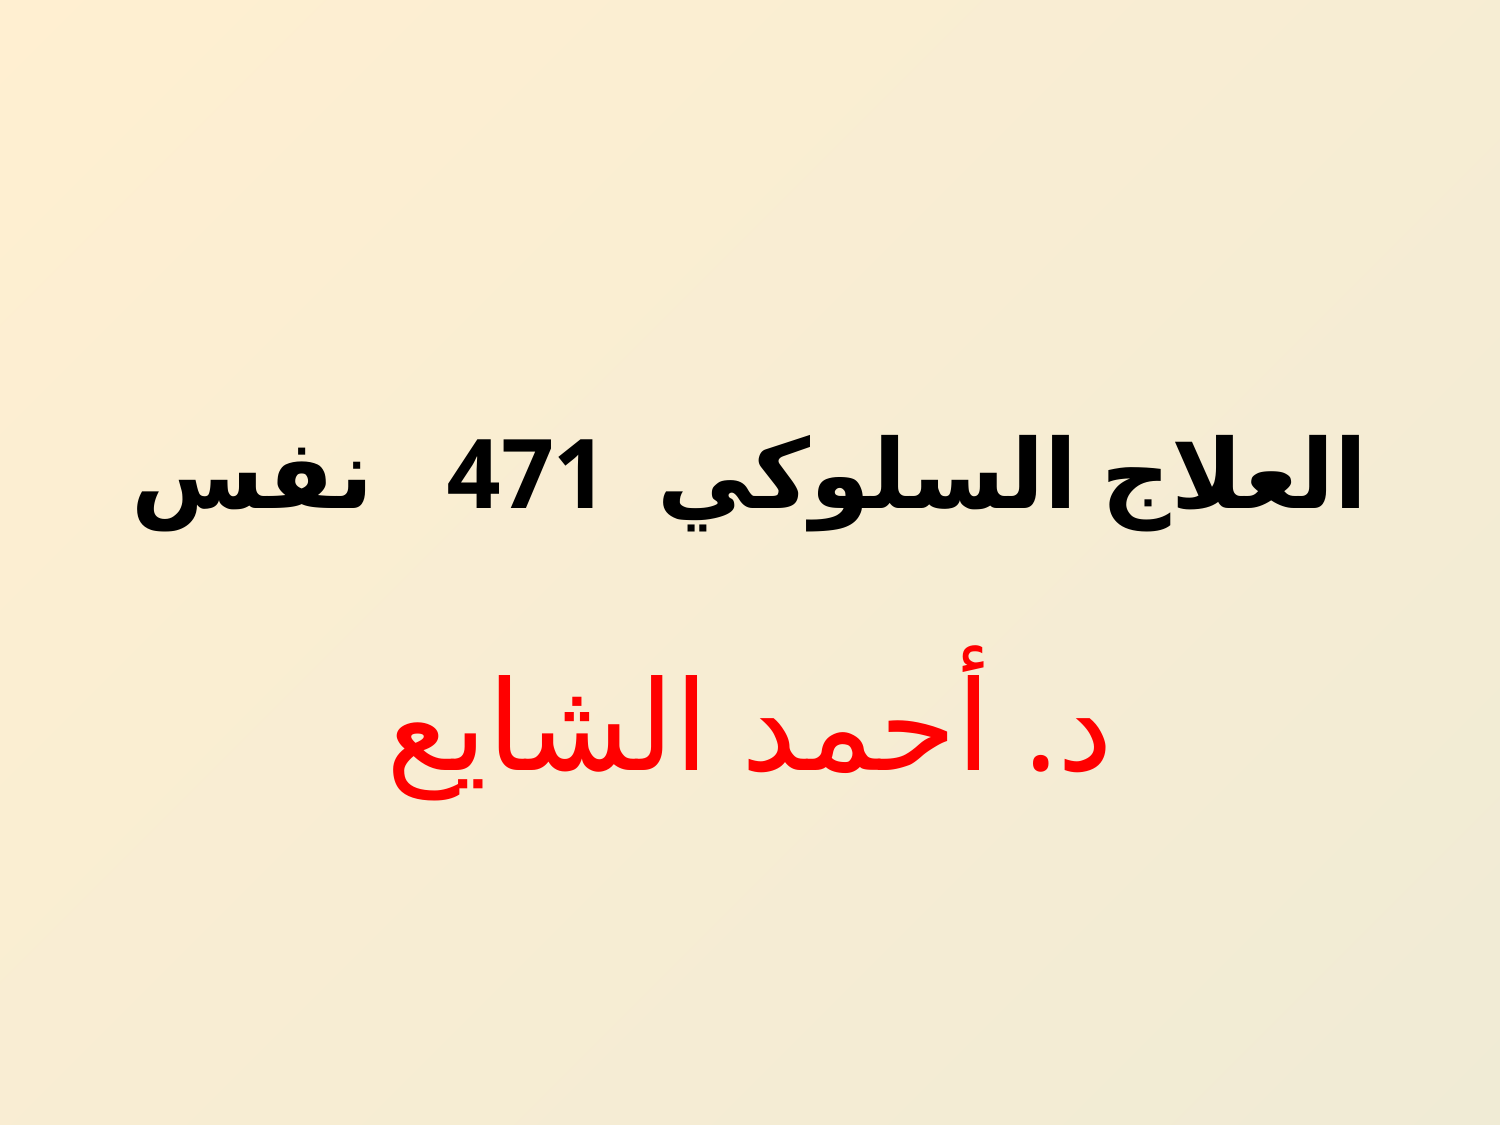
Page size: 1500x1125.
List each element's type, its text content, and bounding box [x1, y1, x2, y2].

title العلاج السلوكي 471 نفس [112, 349, 1388, 591]
subtitle د. أحمد الشايع [225, 637, 1275, 925]
